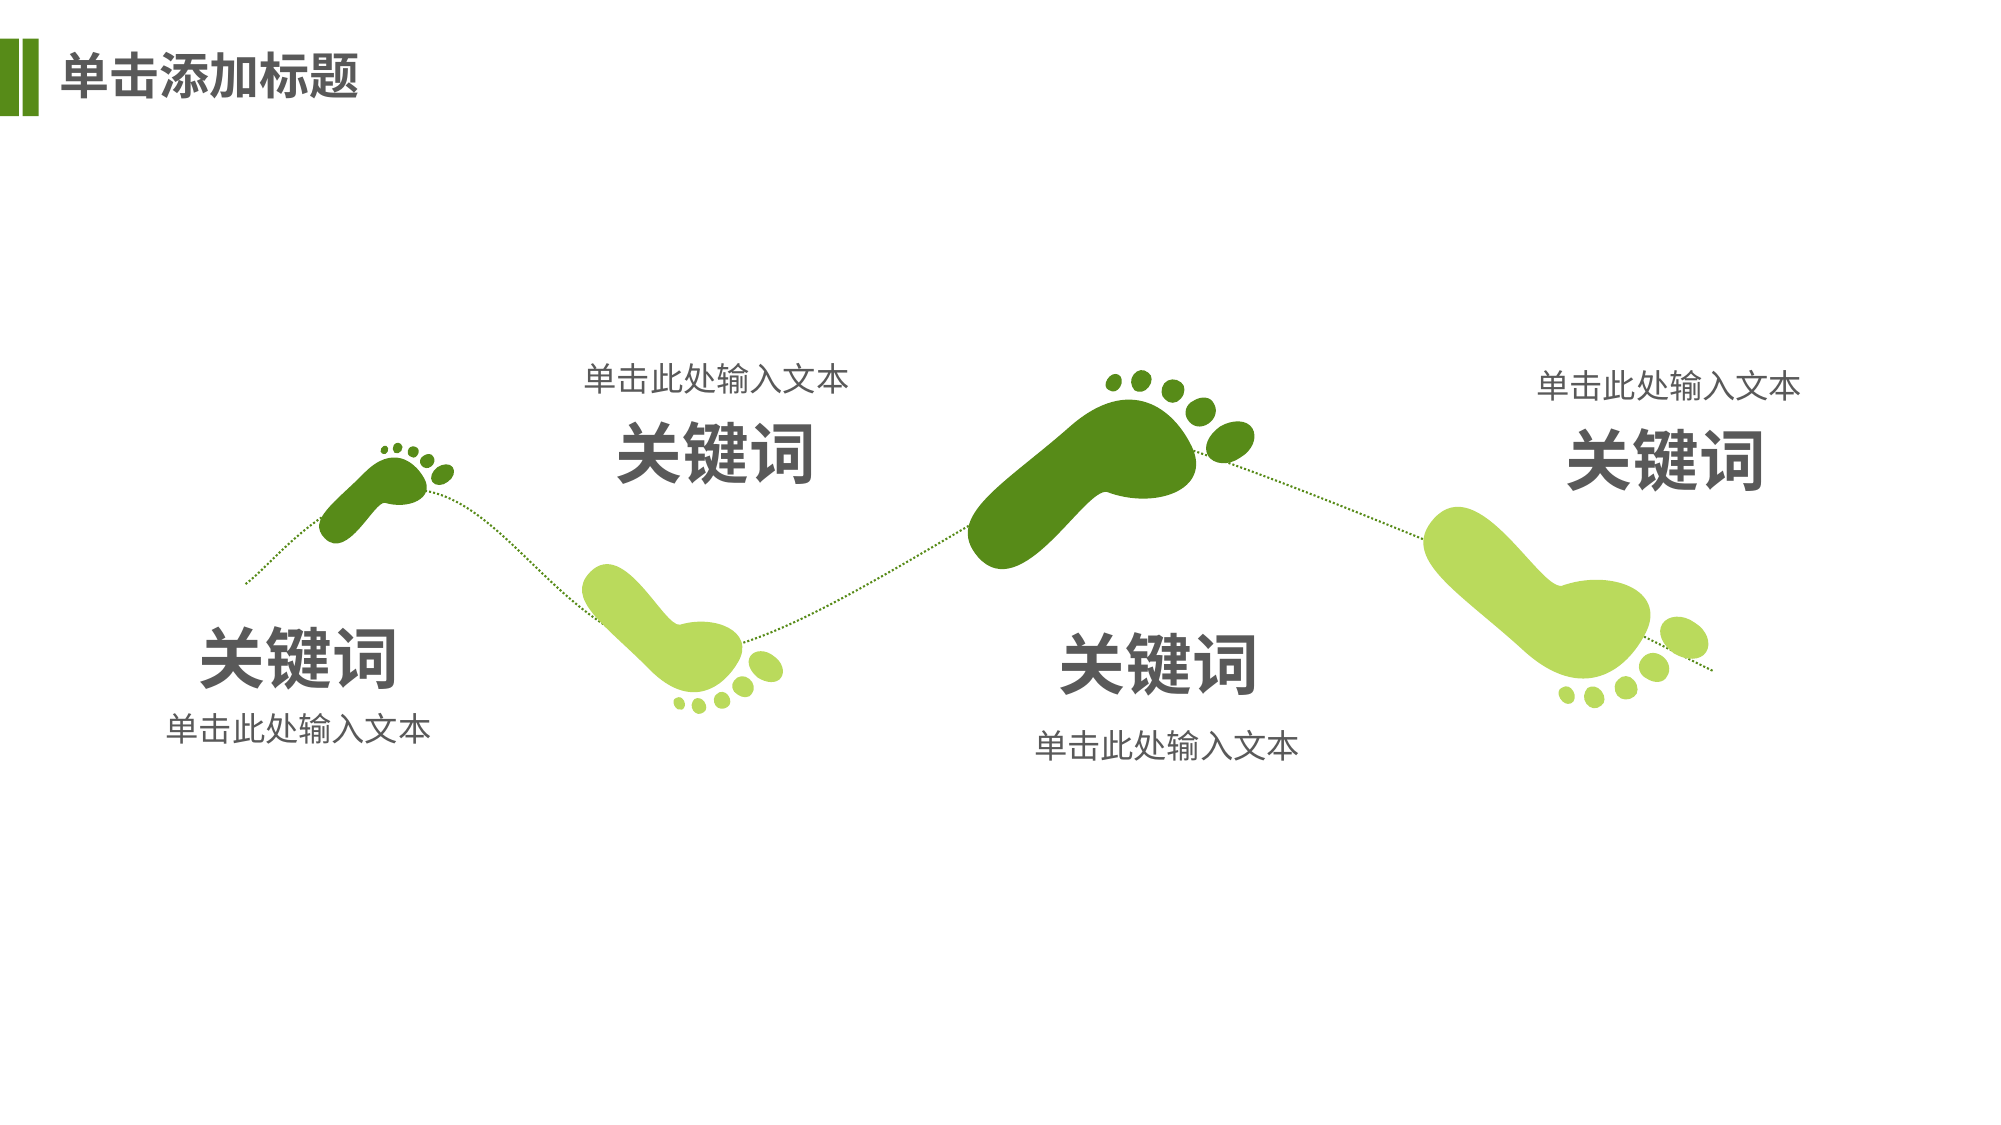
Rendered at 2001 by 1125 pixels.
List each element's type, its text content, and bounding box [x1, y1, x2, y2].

text_box 单击此处输入文本 [552, 350, 881, 406]
text_box 关键词 [100, 609, 497, 705]
text_box [244, 490, 600, 623]
text_box 单击此处输入文本 [150, 701, 480, 756]
text_box [22, 38, 40, 117]
text_box [0, 38, 20, 117]
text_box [610, 520, 738, 752]
text_box 单击添加标题 [44, 37, 540, 113]
text_box 关键词 [961, 615, 1357, 711]
text_box [1189, 449, 1466, 657]
text_box 单击此处输入文本 [1019, 717, 1349, 773]
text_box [1011, 315, 1189, 636]
text_box 关键词 [504, 404, 927, 500]
text_box 关键词 [1454, 411, 1877, 507]
text_box [738, 525, 1011, 644]
text_box 单击此处输入文本 [1505, 357, 1834, 413]
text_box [1466, 441, 1643, 762]
text_box [1643, 635, 1713, 672]
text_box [338, 417, 424, 573]
